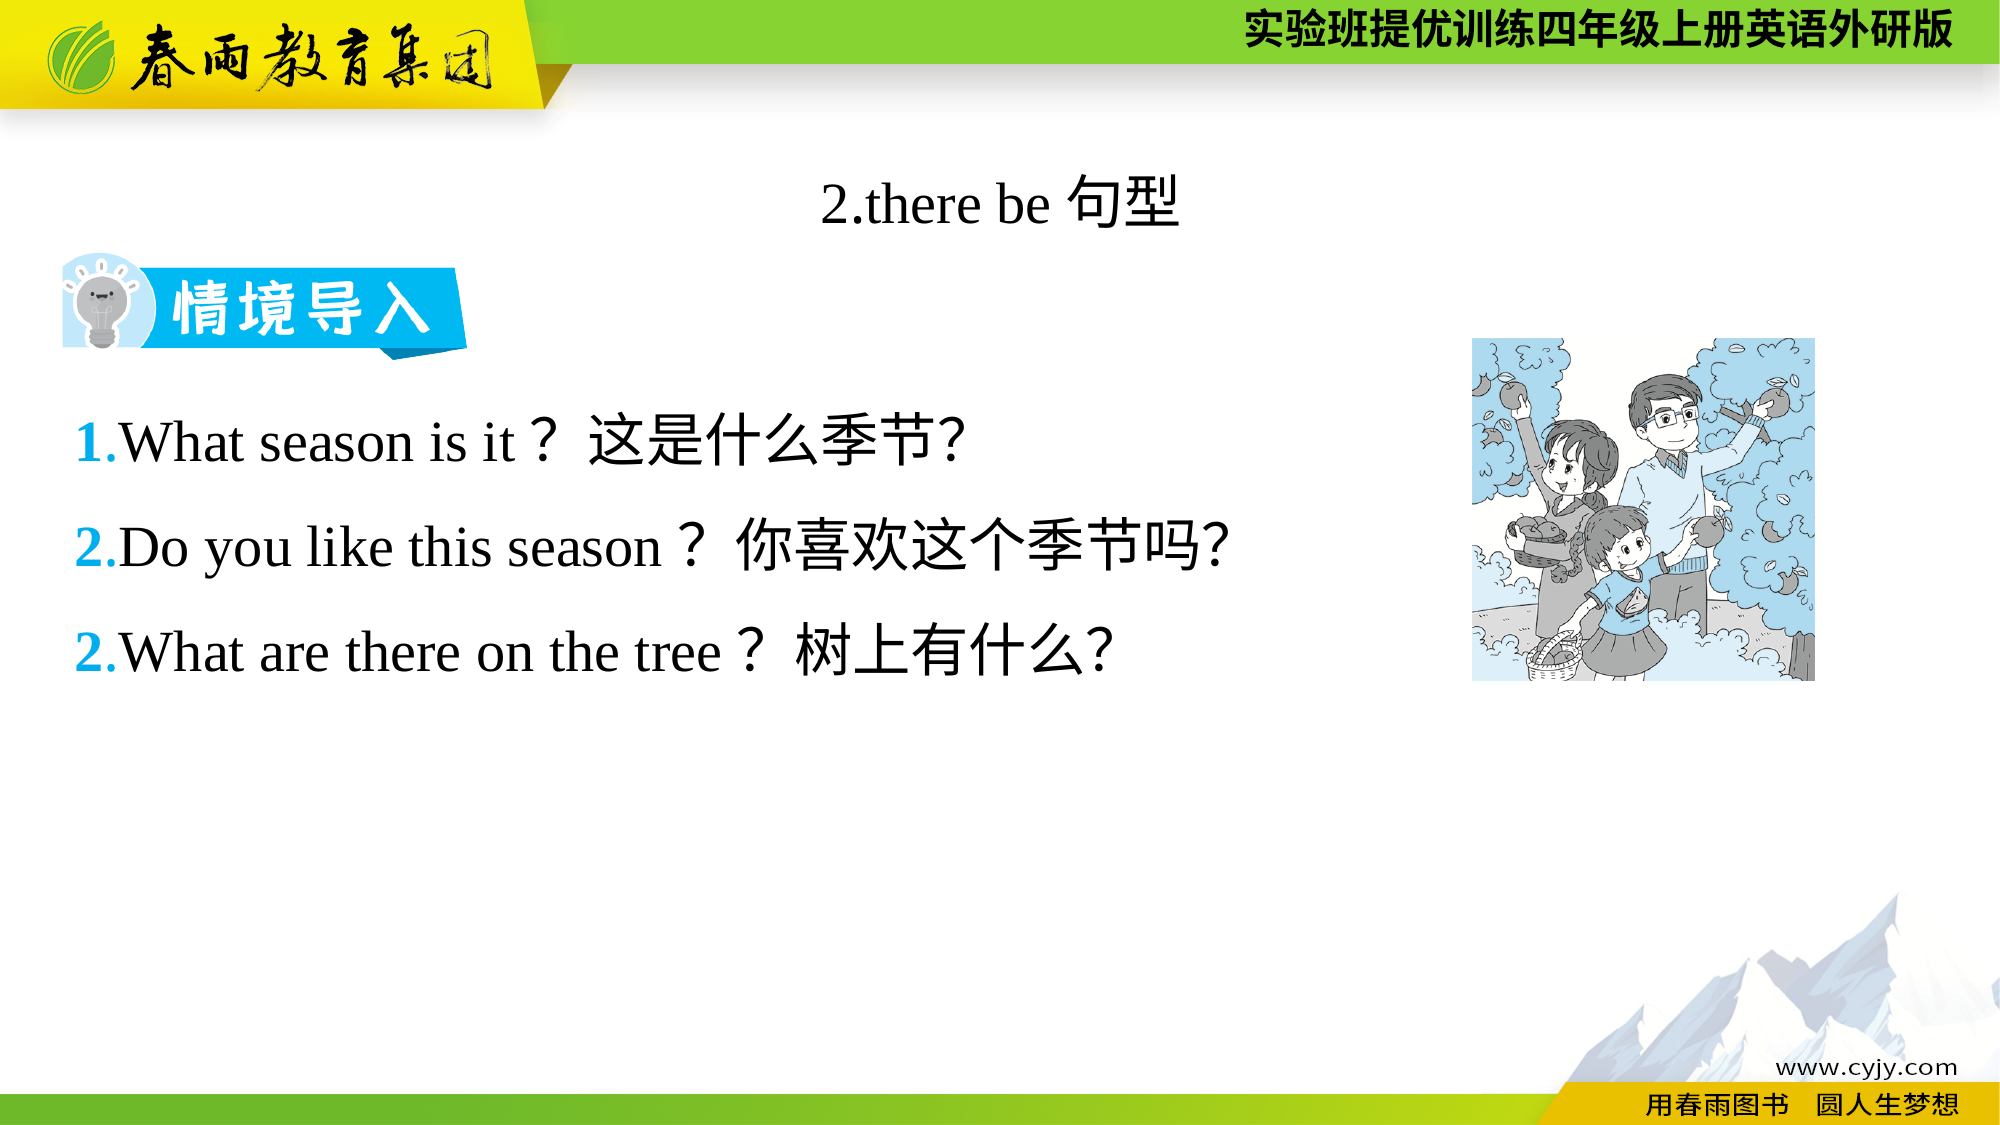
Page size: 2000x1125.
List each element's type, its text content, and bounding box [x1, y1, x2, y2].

text_box 1.What season is it？这是什么季节？ 2.Do you like this season？你喜欢这个季节吗？ 2.What are there on the tree？树上有什么？ [59, 360, 1944, 691]
list 2.there be句型 [59, 122, 1944, 231]
picture [0, 0, 2000, 1125]
